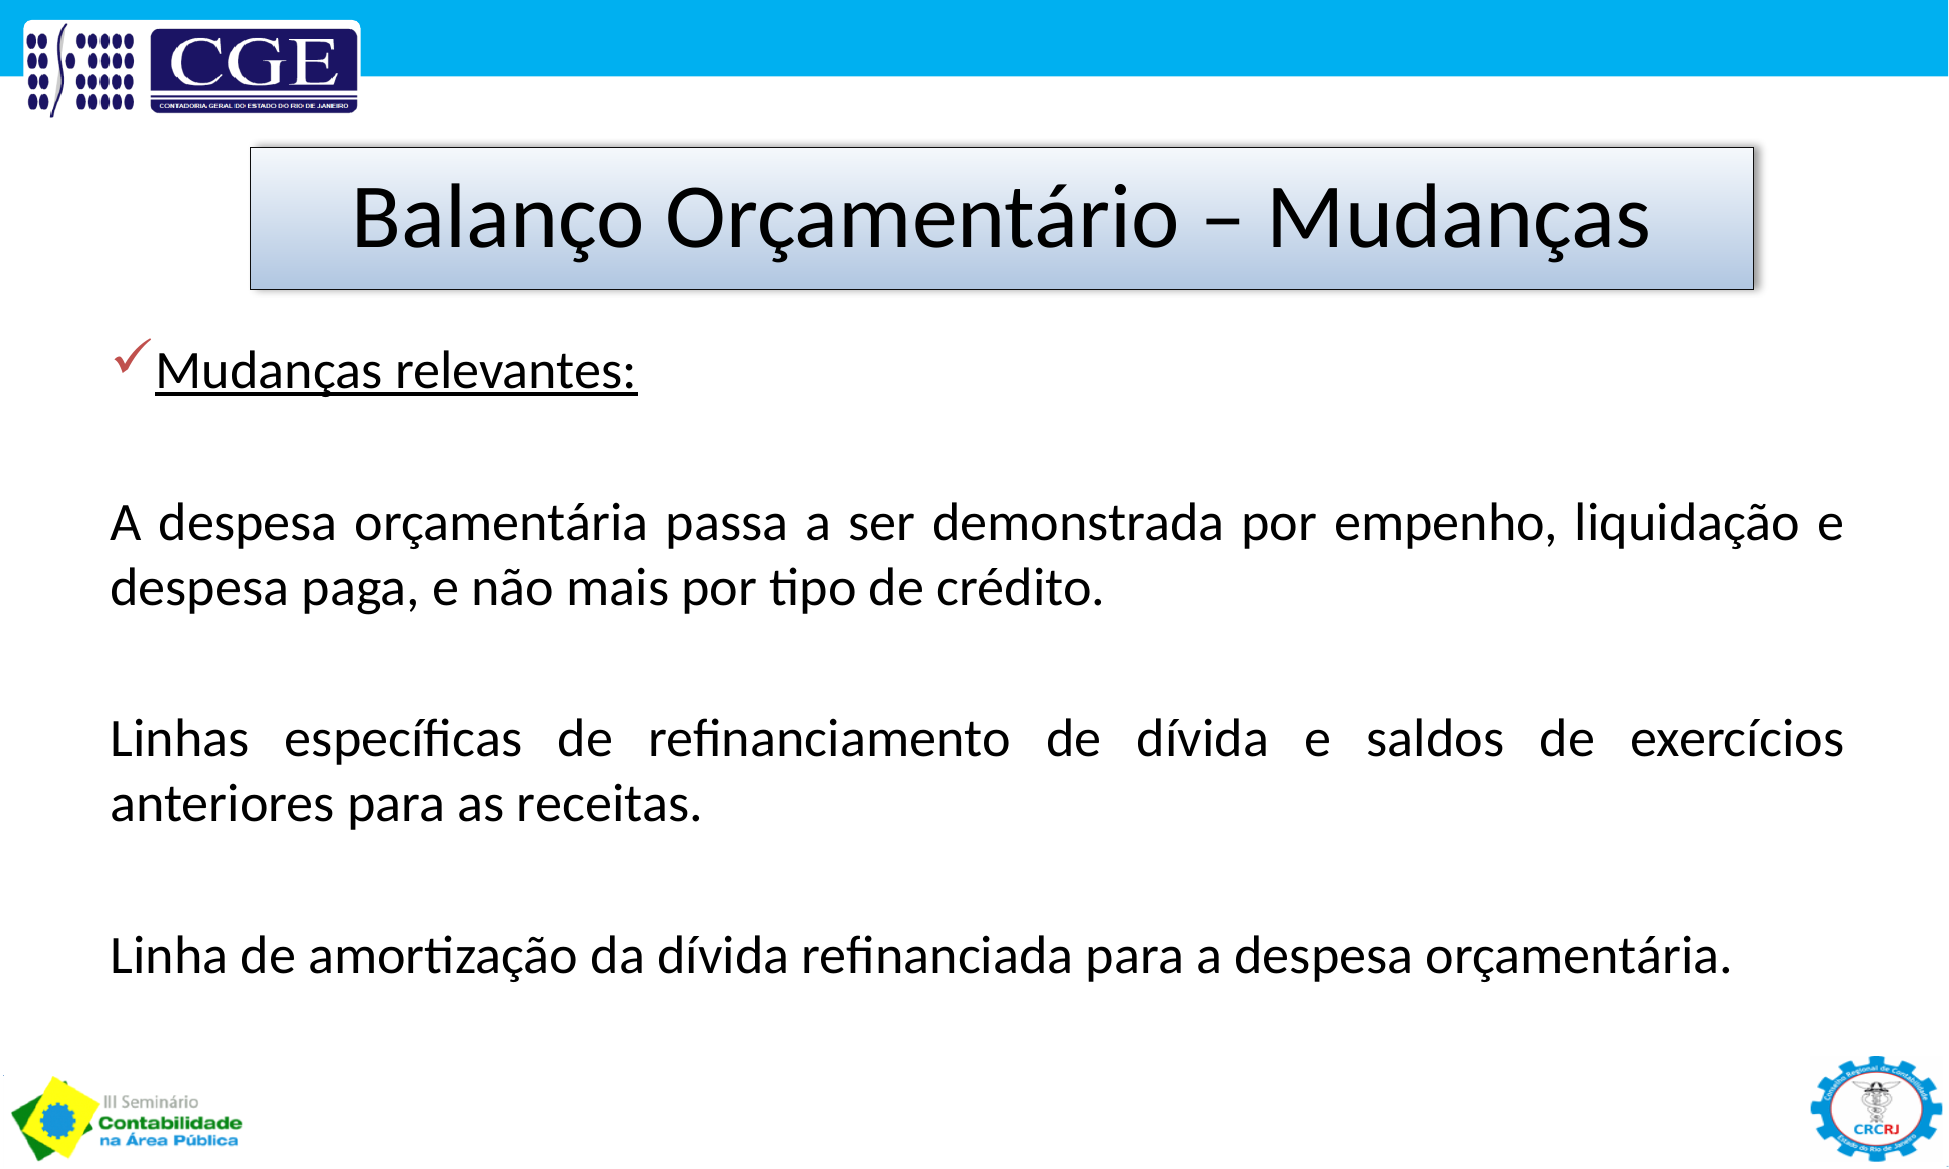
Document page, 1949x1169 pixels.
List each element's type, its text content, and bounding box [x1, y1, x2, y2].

list Mudanças relevantes: A despesa orçamentária passa a ser demonstrada por empenho, liquidação e despesa paga, e não mais por tipo de crédito. Linhas específicas de refinanciamento de dívida e saldos de exercícios anteriores para as receitas. Linha de amortização da dívida refinanciada para a despesa orçamentária. [43, 326, 1864, 916]
picture [3, 1075, 254, 1168]
picture [23, 20, 361, 118]
text_box Balanço Orçamentário – Mudanças [250, 147, 1754, 290]
picture [1803, 1056, 1949, 1167]
